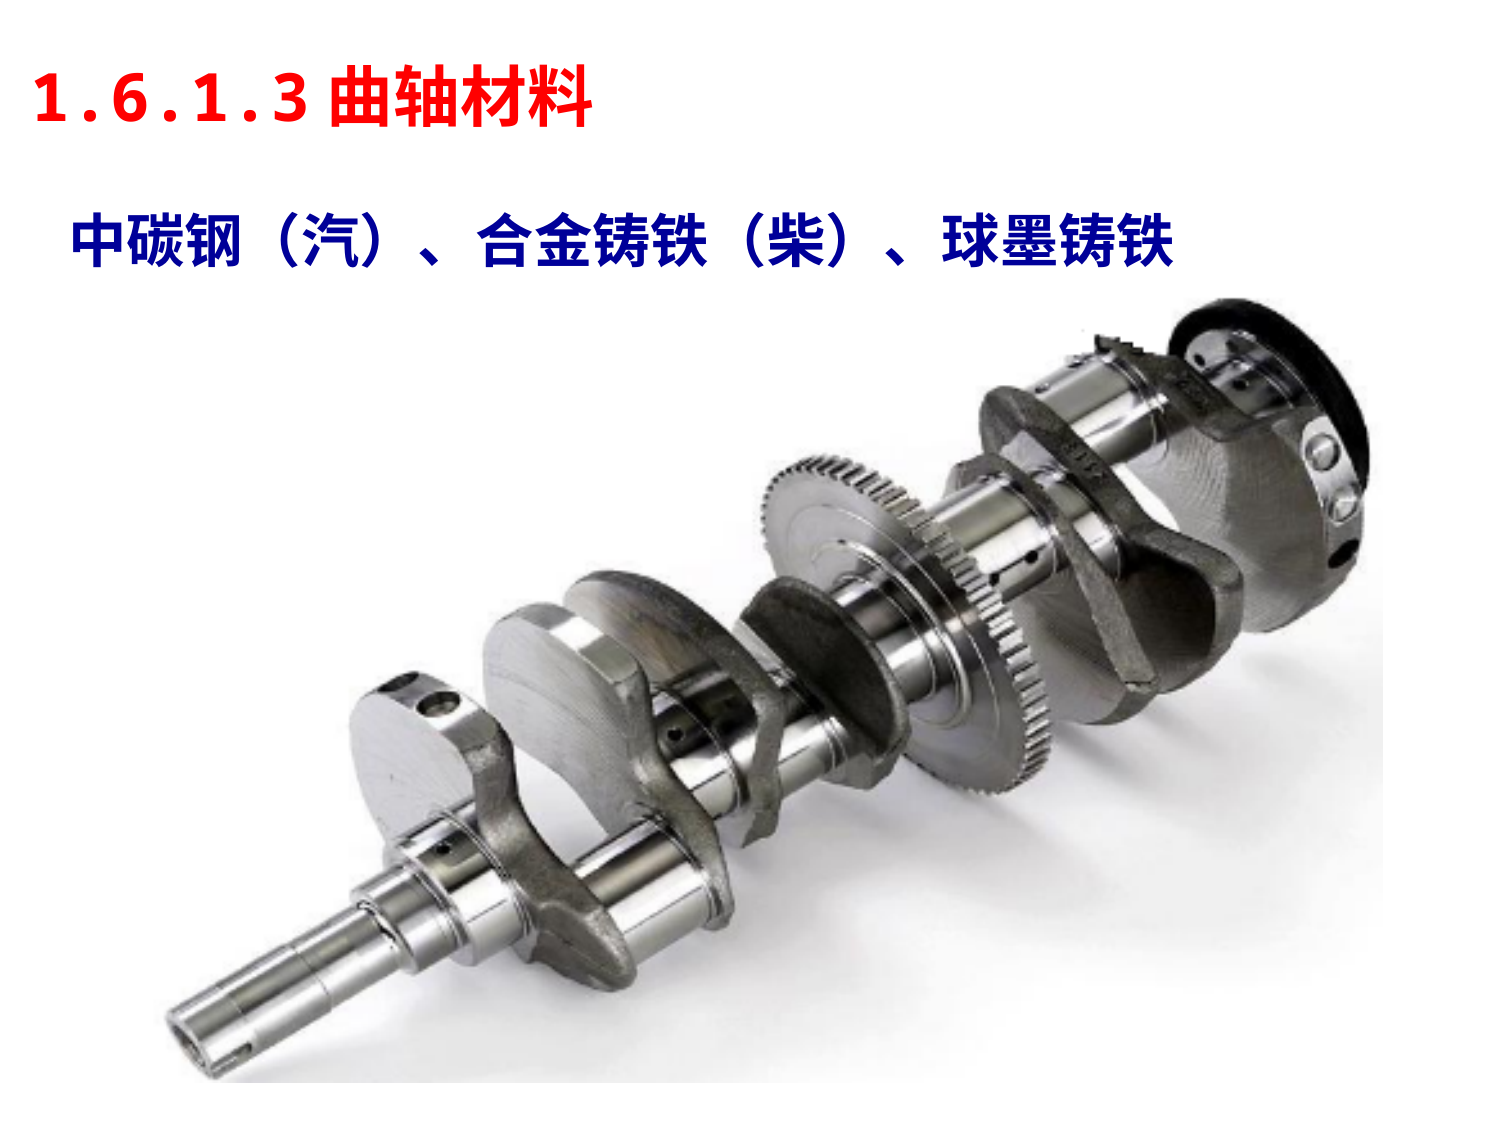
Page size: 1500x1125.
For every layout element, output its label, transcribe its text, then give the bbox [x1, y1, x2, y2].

picture [147, 289, 1383, 1083]
text_box 1.6.1.3曲轴材料 [16, 47, 609, 142]
list 中碳钢（汽）、合金铸铁（柴）、球墨铸铁 [52, 196, 1428, 308]
